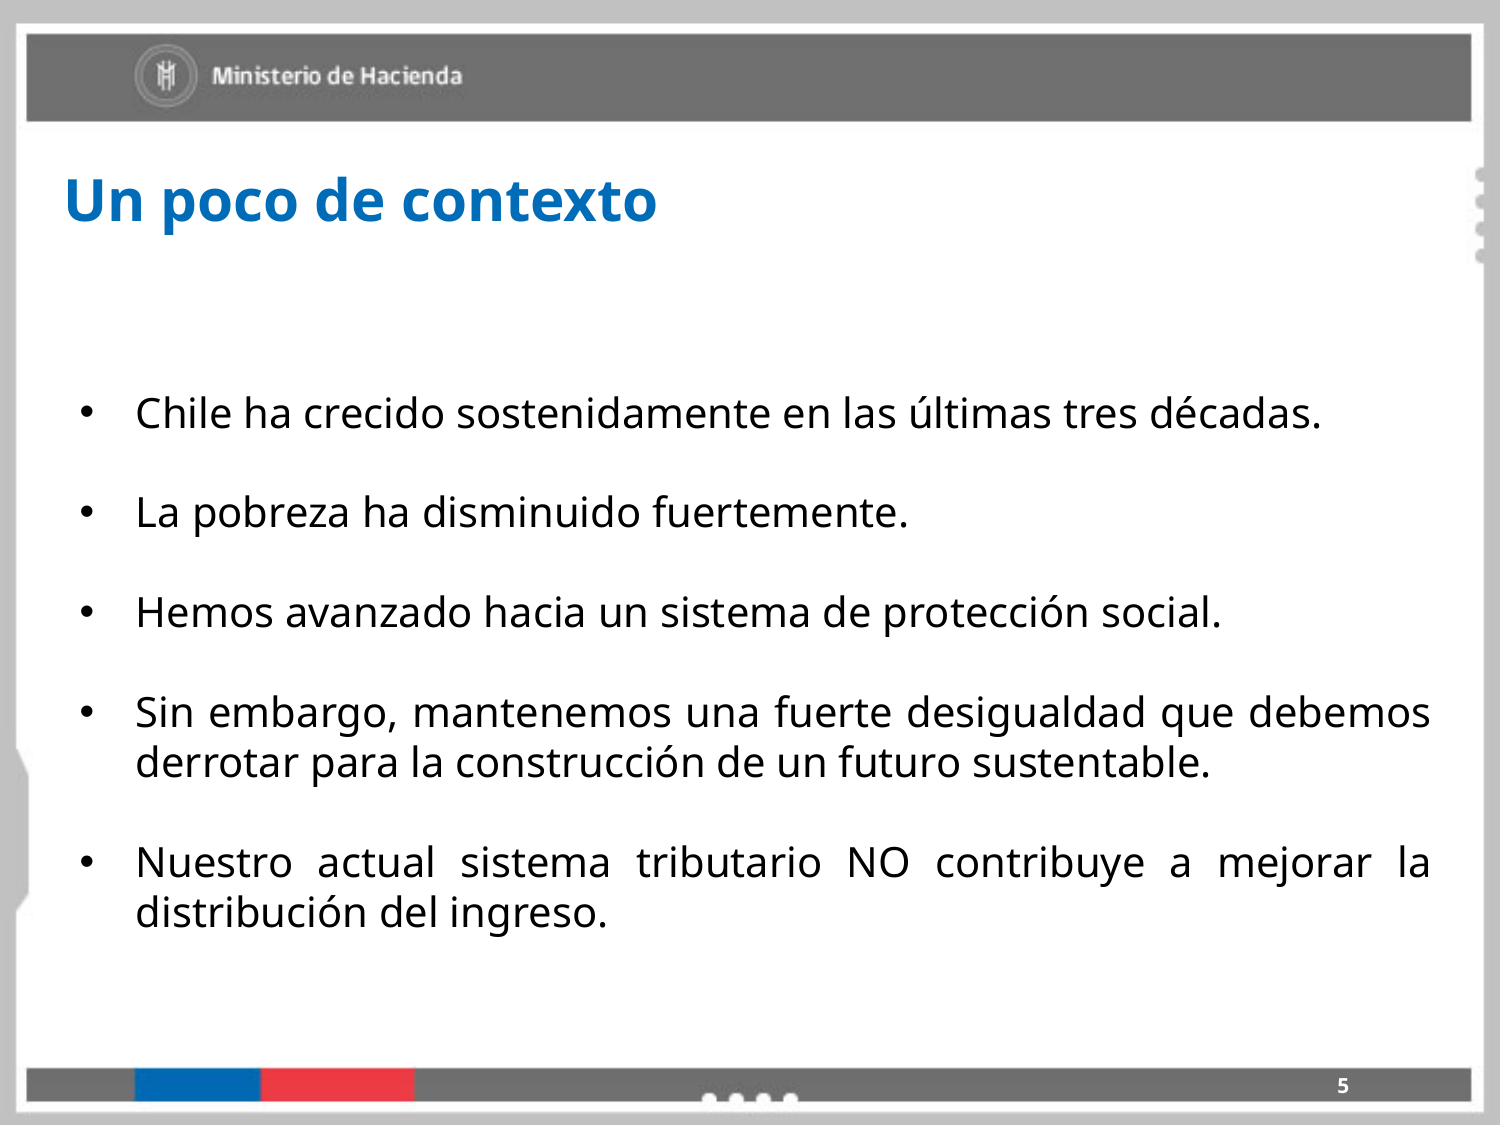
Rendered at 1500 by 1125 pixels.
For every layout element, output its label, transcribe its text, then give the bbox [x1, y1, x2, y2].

picture [0, 0, 1500, 1125]
slide_number 5 [1014, 1070, 1365, 1103]
text_box Un poco de contexto [48, 138, 1424, 268]
list Chile ha crecido sostenidamente en las últimas tres décadas. La pobreza ha disminuido fuertemente. Hemos avanzado hacia un sistema de protección social. Sin embargo, mantenemos una fuerte desigualdad que debemos derrotar para la construcción de un futuro sustentable. Nuestro actual sistema tributario NO contribuye a mejorar la distribución del ingreso. [64, 278, 1447, 976]
